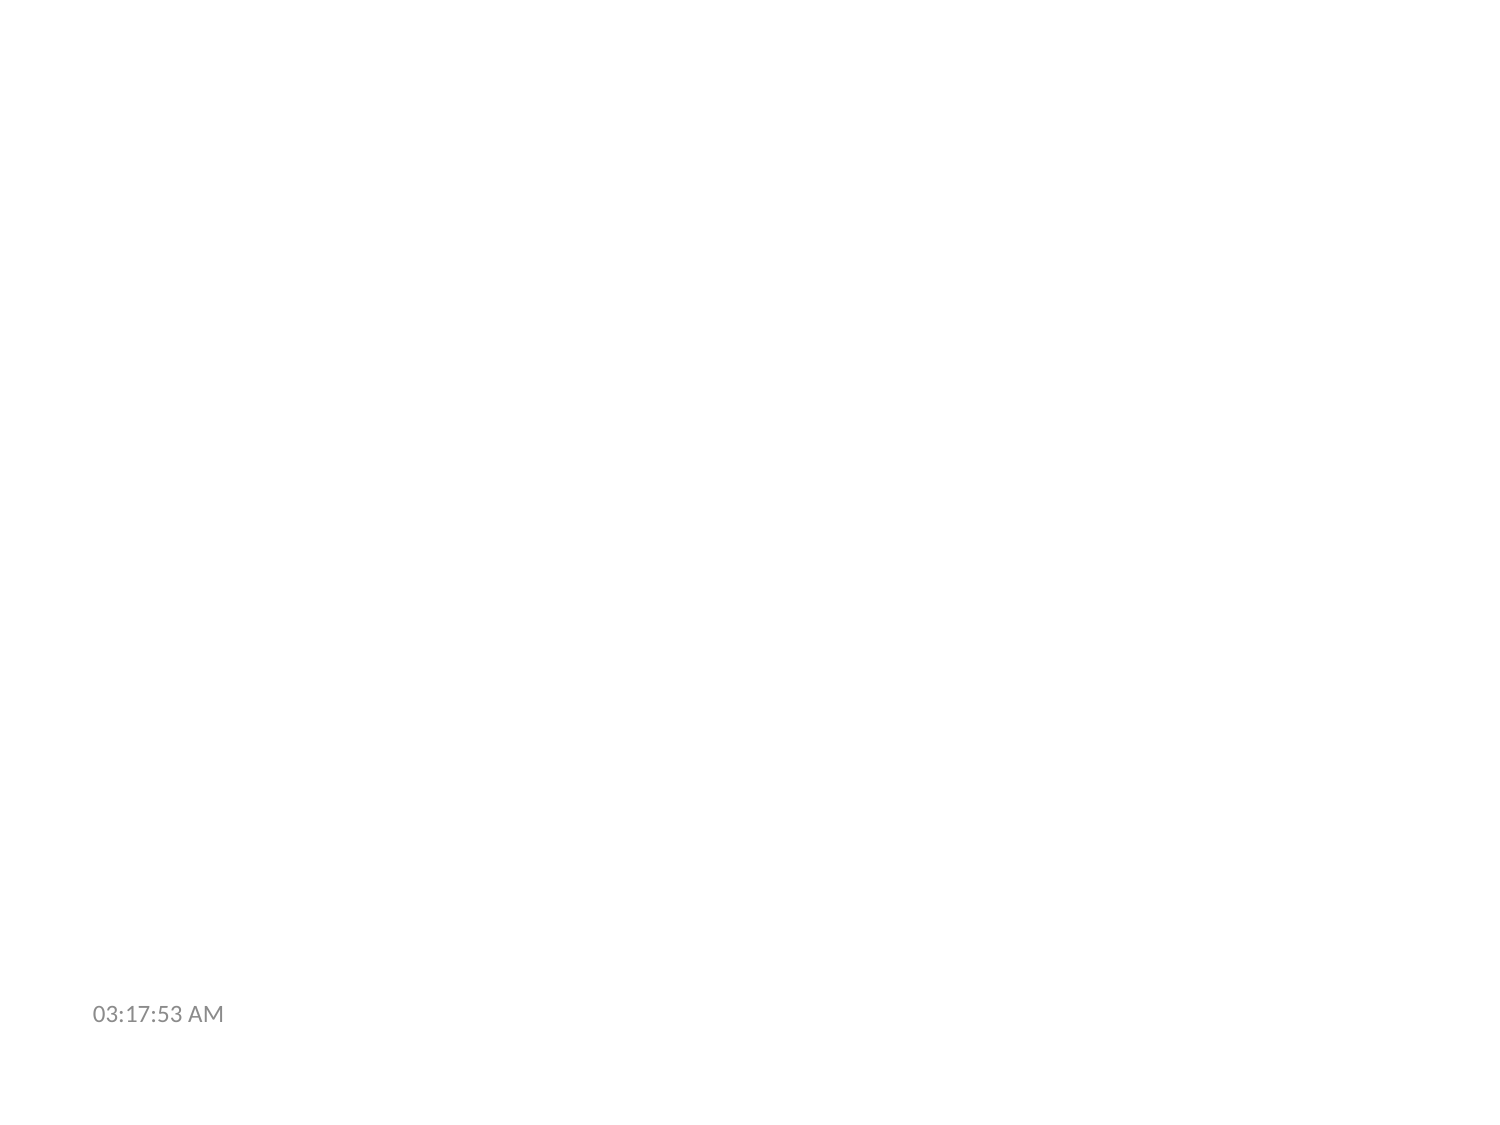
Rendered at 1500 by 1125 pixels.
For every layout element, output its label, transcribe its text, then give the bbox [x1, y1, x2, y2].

text_box 3:35:09 PM [77, 982, 428, 1043]
